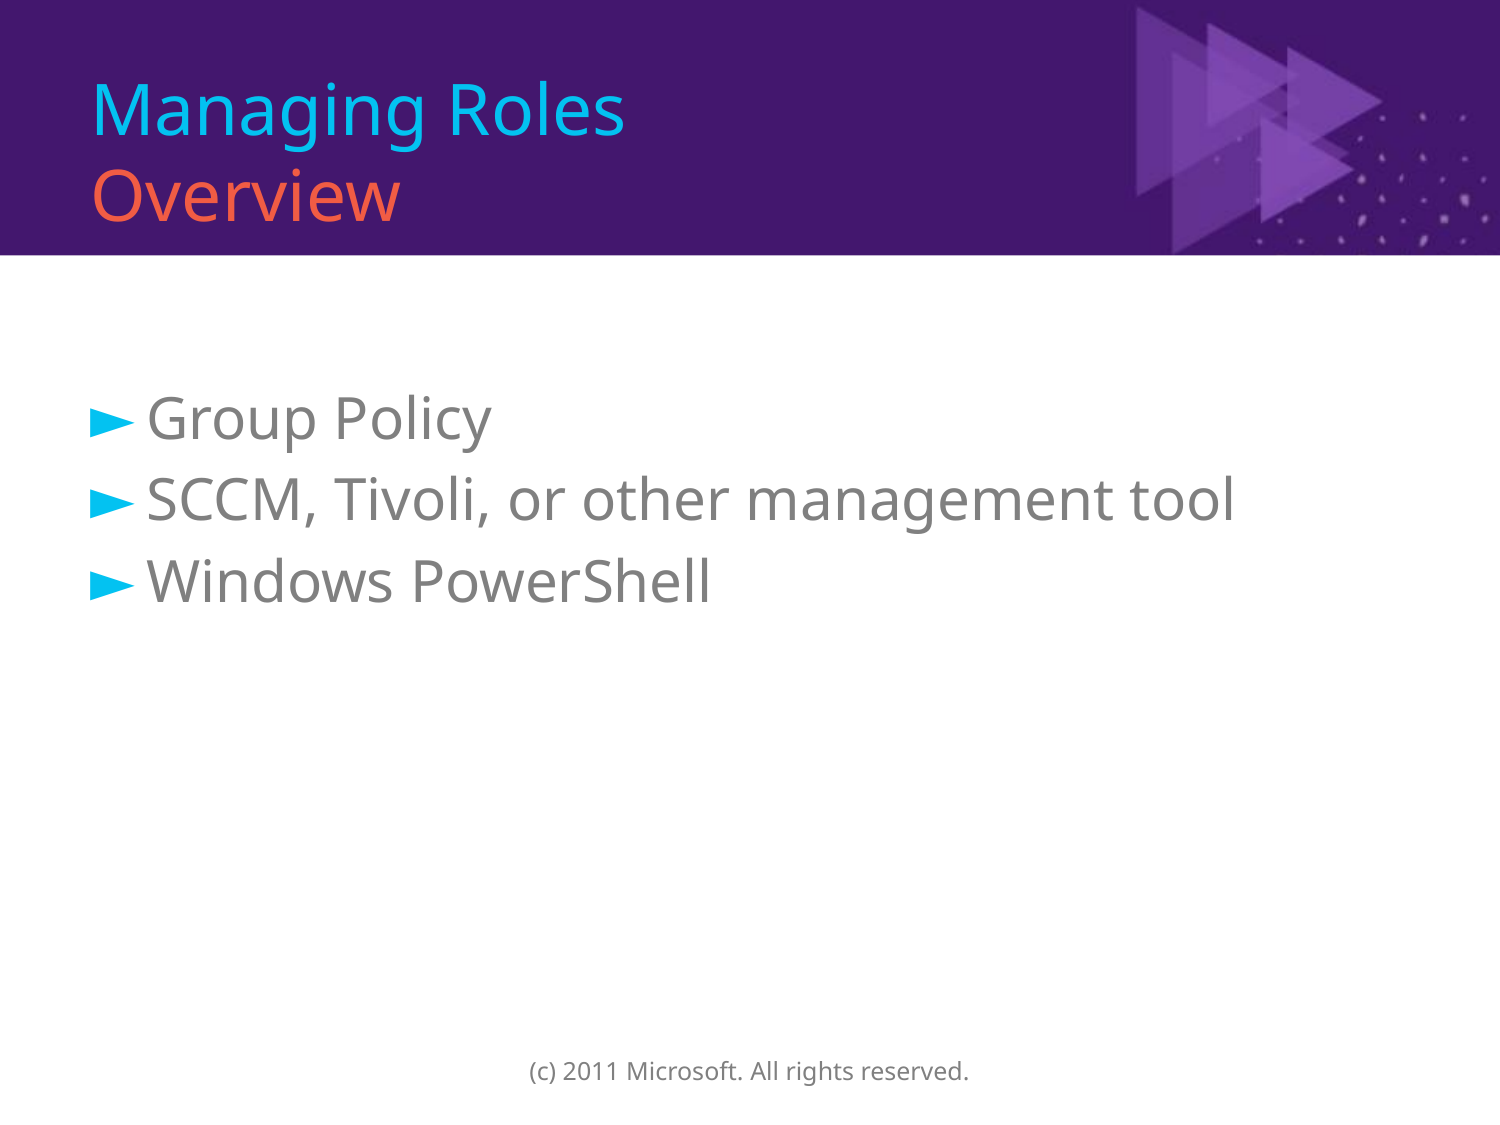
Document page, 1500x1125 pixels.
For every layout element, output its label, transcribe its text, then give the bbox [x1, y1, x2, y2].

footer (c) 2011 Microsoft. All rights reserved. [512, 1042, 988, 1103]
list Group Policy SCCM, Tivoli, or other management tool Windows PowerShell [75, 373, 1425, 1005]
title Managing Roles Overview [75, 56, 1425, 244]
picture [0, 0, 1500, 255]
